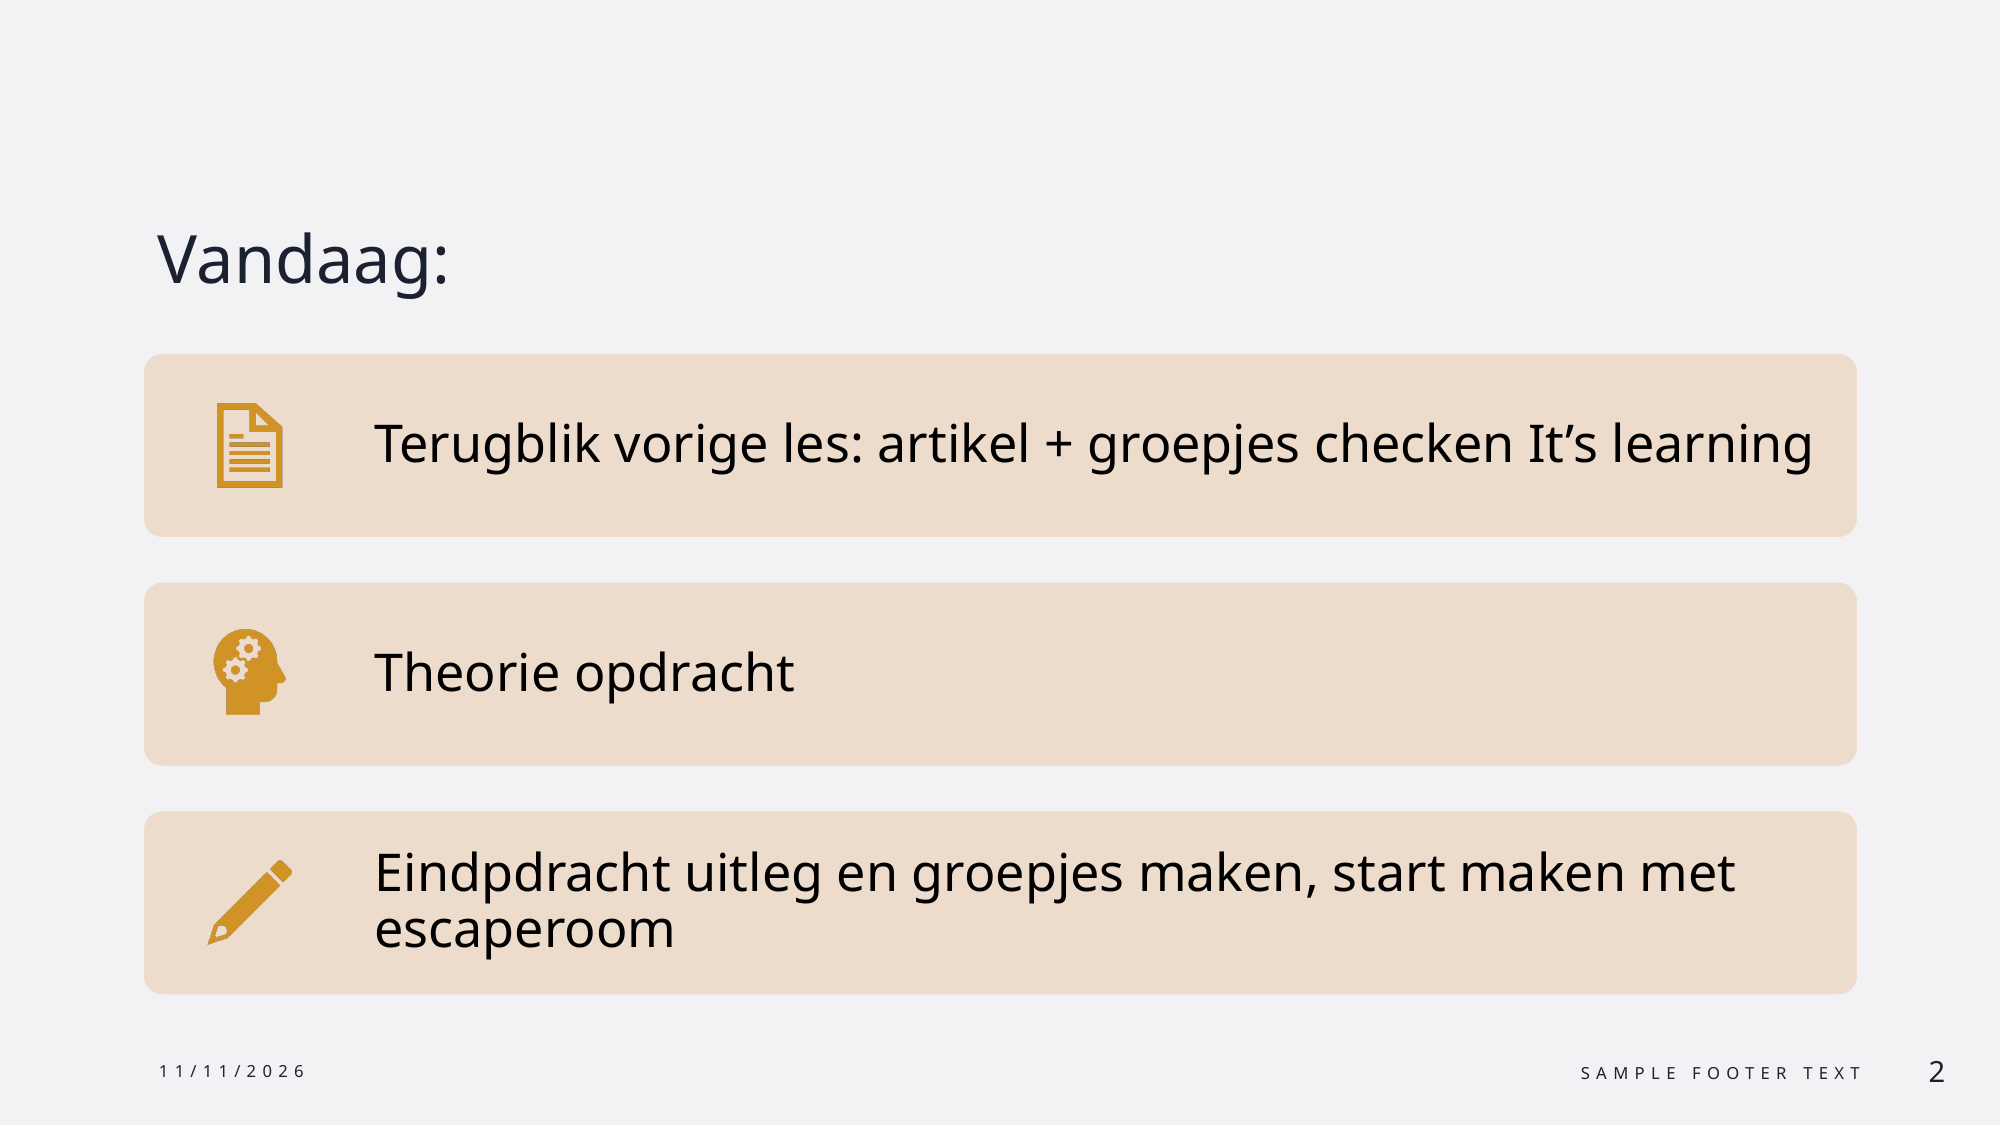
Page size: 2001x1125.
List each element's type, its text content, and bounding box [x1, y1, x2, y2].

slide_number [143, 1042, 594, 1103]
footer Sample Footer Text [1170, 1042, 1875, 1103]
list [143, 353, 1858, 995]
title Vandaag: [142, 96, 1858, 305]
slide_number 2 [1875, 1042, 1961, 1103]
